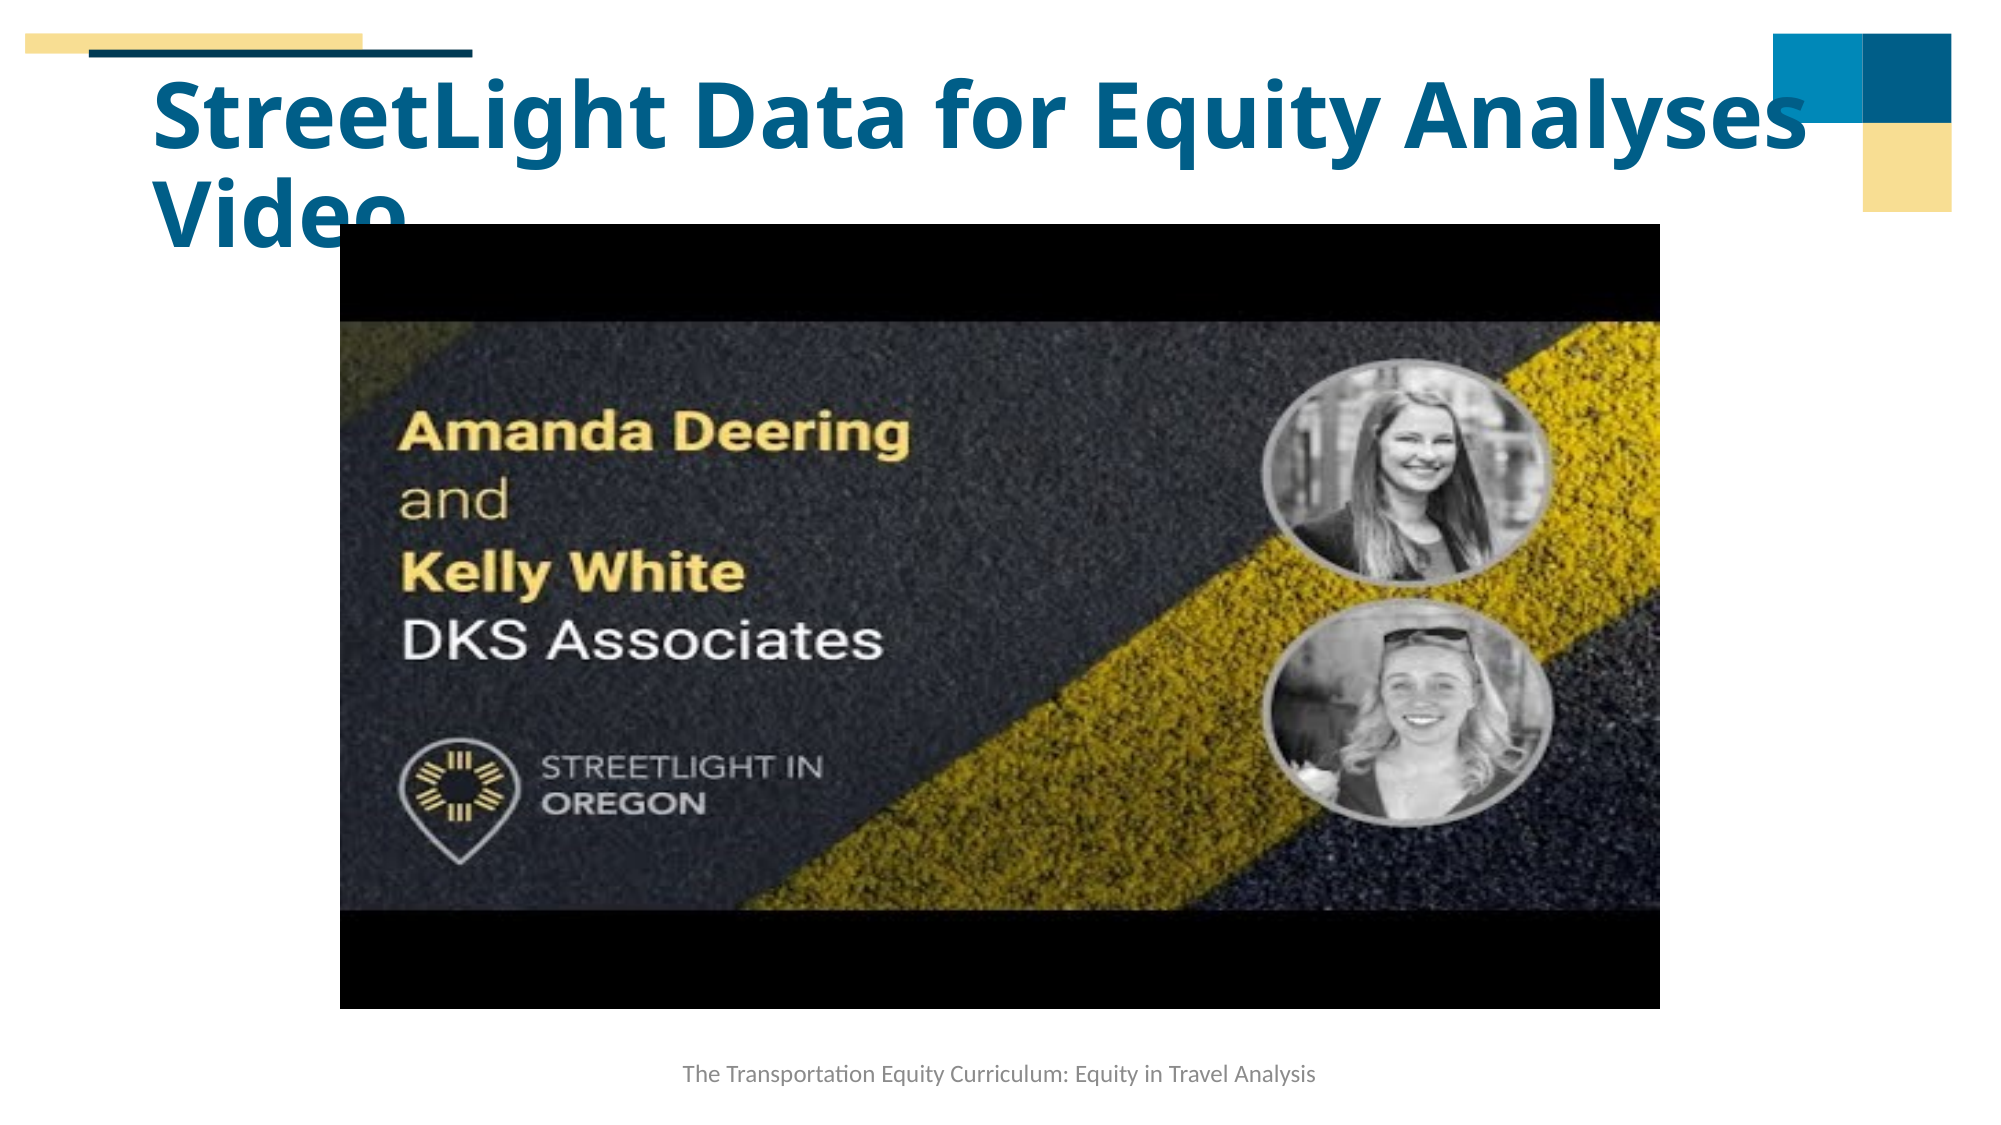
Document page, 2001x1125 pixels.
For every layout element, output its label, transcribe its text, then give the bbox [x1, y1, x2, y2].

title StreetLight Data for Equity Analyses Video [137, 59, 1863, 278]
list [339, 224, 1661, 1010]
footer The Transportation Equity Curriculum: Equity in Travel Analysis [662, 1042, 1338, 1103]
